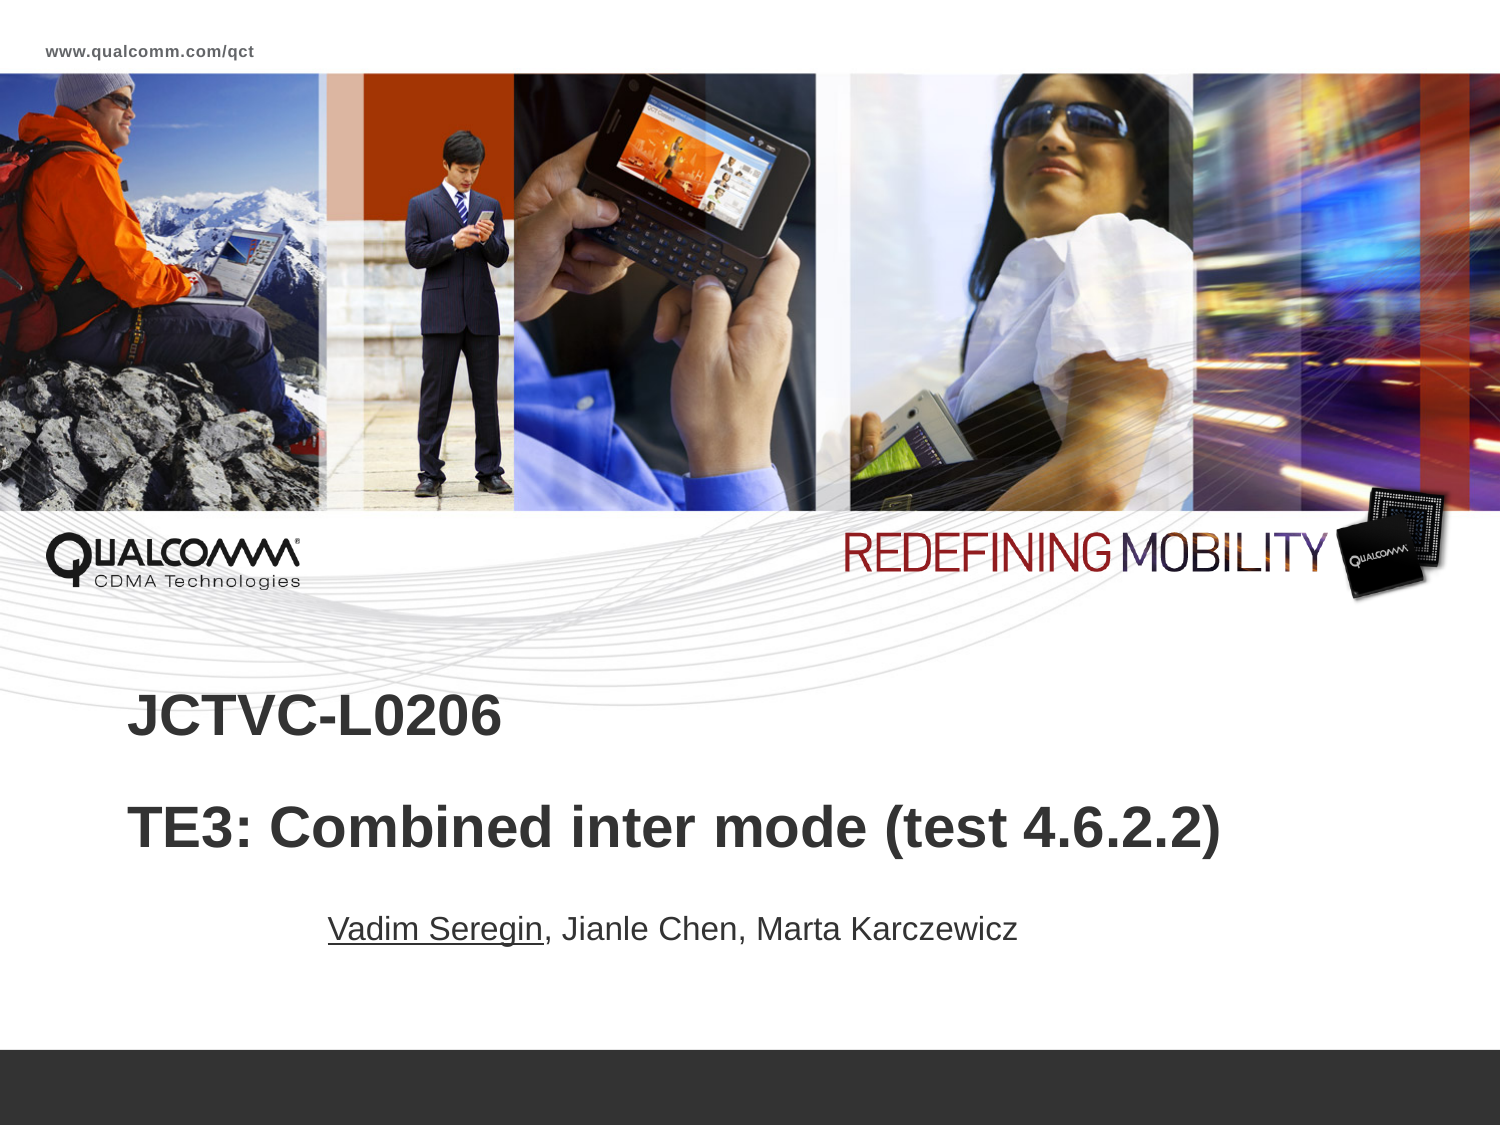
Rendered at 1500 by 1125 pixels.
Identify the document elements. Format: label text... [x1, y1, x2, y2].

picture [30, 1048, 372, 1052]
subtitle Vadim Seregin, Jianle Chen, Marta Karczewicz [312, 899, 1392, 960]
title JCTVC-L0206 TE3: Combined inter mode (test 4.6.2.2) [112, 624, 1482, 867]
picture [0, 12, 1500, 744]
